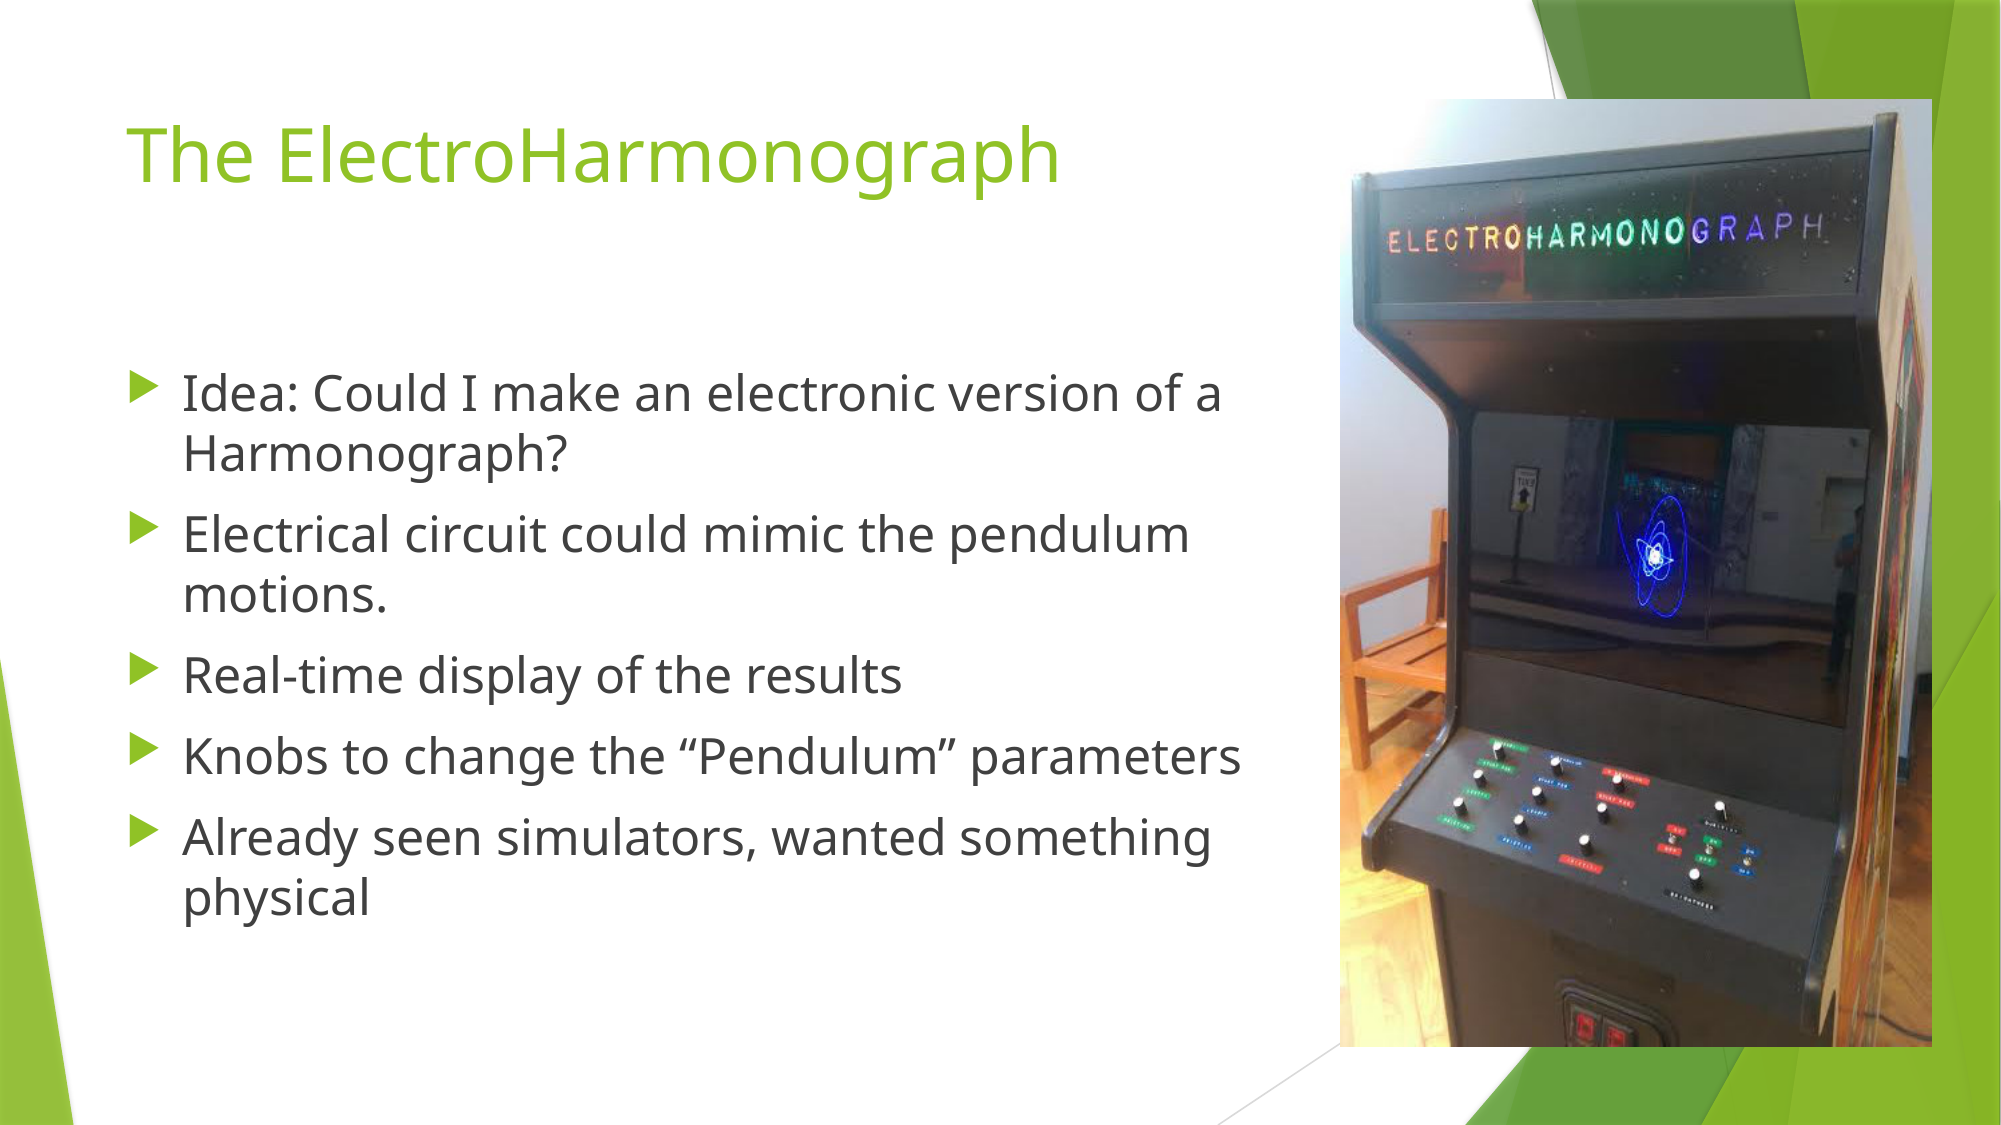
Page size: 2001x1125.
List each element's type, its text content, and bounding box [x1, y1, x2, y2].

picture [1339, 99, 1932, 1048]
list Idea: Could I make an electronic version of a Harmonograph? Electrical circuit could mimic the pendulum motions. Real-time display of the results Knobs to change the “Pendulum” parameters Already seen simulators, wanted something physical [111, 354, 1290, 1047]
title The ElectroHarmonograph [111, 99, 1338, 317]
